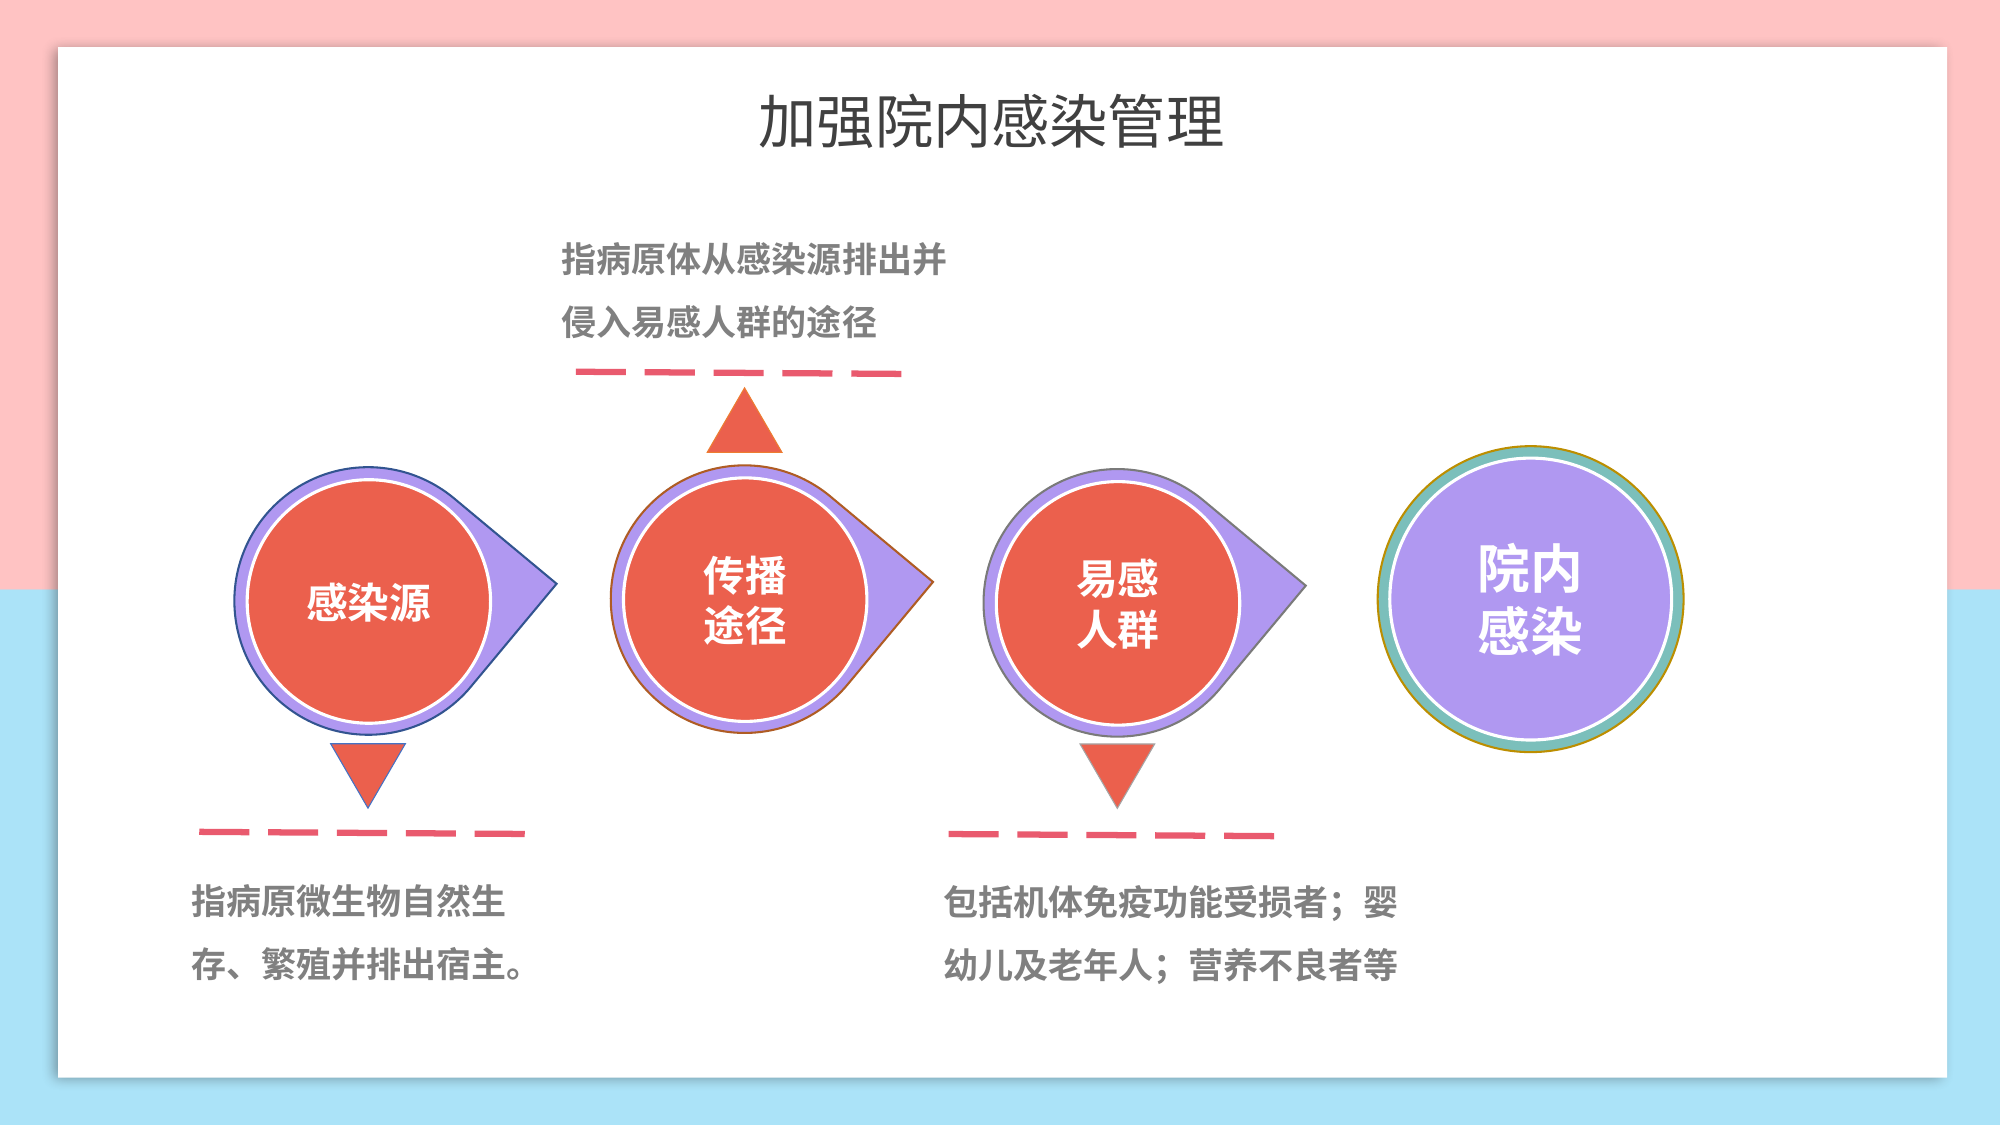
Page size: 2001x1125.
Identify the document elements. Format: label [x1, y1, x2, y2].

text_box [1377, 446, 1684, 753]
text_box [610, 465, 879, 733]
text_box [176, 743, 537, 994]
text_box [547, 208, 963, 453]
text_box [983, 469, 1252, 737]
text_box [928, 744, 1433, 988]
text_box [234, 467, 502, 735]
picture [0, 0, 2000, 1125]
